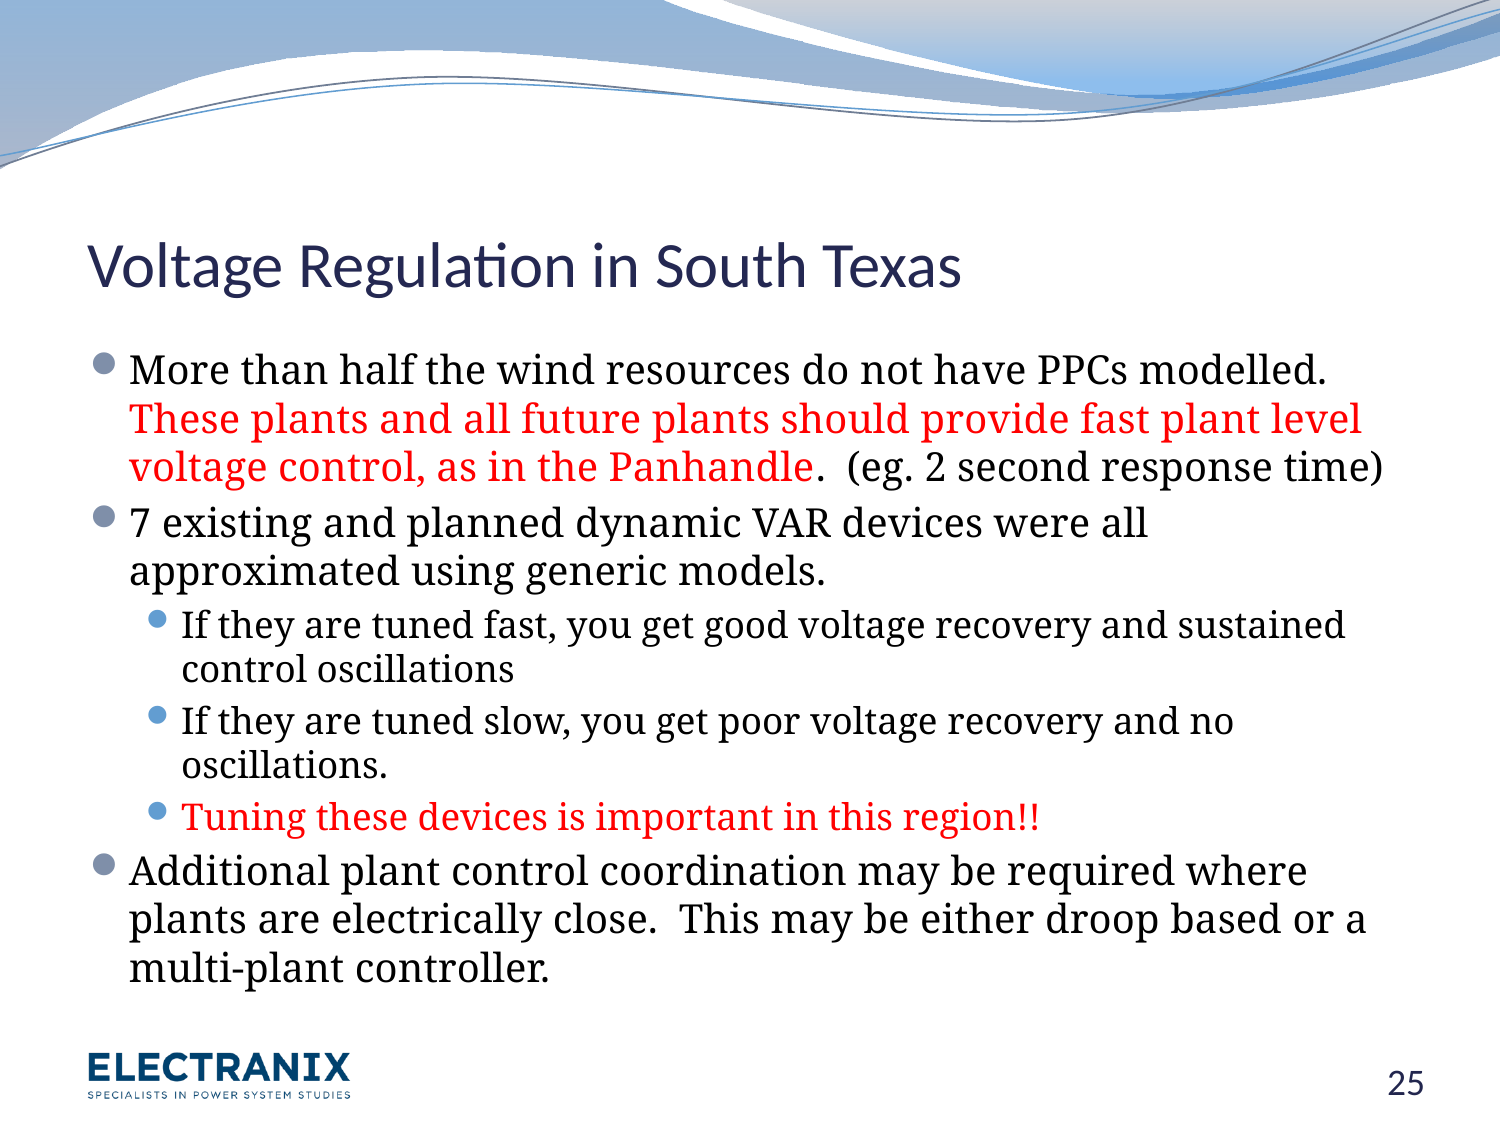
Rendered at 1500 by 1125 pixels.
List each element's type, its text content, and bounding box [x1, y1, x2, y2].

slide_number 25 [1299, 1042, 1425, 1103]
title Voltage Regulation in South Texas [87, 137, 1438, 300]
list More than half the wind resources do not have PPCs modelled. These plants and all future plants should provide fast plant level voltage control, as in the Panhandle. (eg. 2 second response time) 7 existing and planned dynamic VAR devices were all approximated using generic models. If they are tuned fast, you get good voltage recovery and sustained control oscillations If they are tuned slow, you get poor voltage recovery and no oscillations. Tuning these devices is important in this region!! Additional plant control coordination may be required where plants are electrically close. This may be either droop based or a multi-plant controller. [75, 337, 1425, 1038]
picture [75, 1039, 363, 1113]
